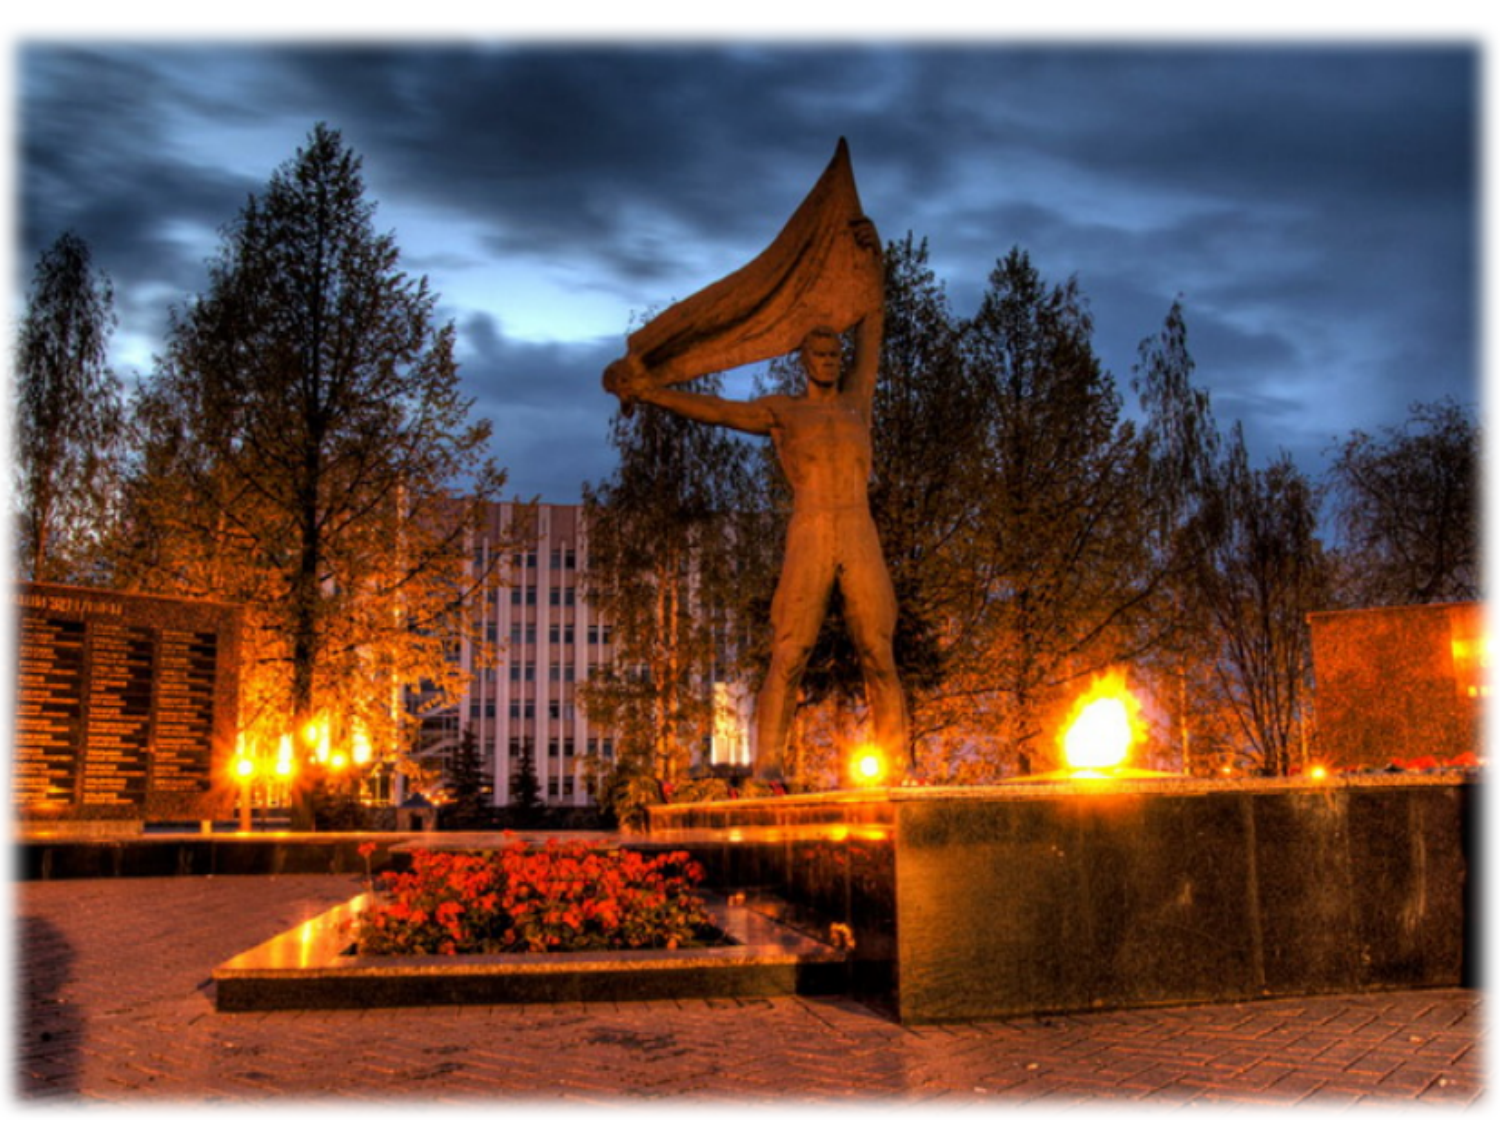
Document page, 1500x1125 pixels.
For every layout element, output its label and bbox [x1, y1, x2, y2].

list [0, 22, 1500, 1120]
